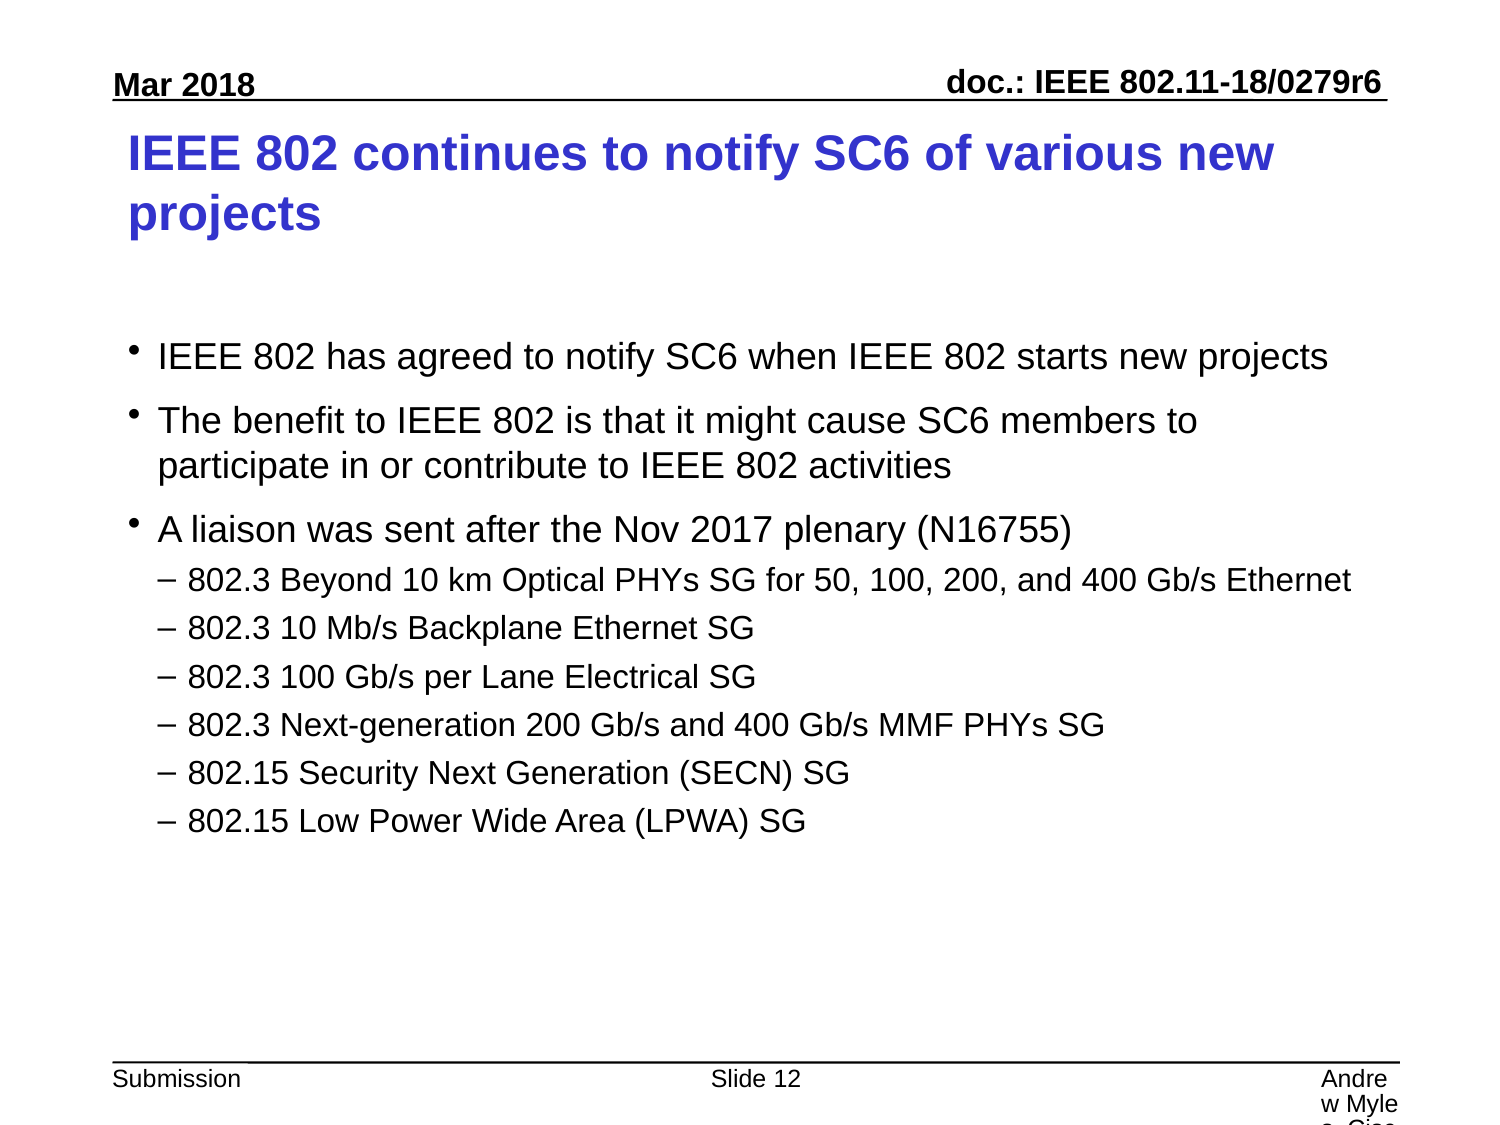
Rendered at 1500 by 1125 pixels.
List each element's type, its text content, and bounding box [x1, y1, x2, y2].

slide_number Slide 12 [709, 1061, 803, 1093]
title IEEE 802 continues to notify SC6 of various new projects [112, 112, 1388, 288]
footer Andrew Myles, Cisco [1320, 1061, 1402, 1093]
list IEEE 802 has agreed to notify SC6 when IEEE 802 starts new projects The benefit to IEEE 802 is that it might cause SC6 members to participate in or contribute to IEEE 802 activities A liaison was sent after the Nov 2017 plenary (N16755) 802.3 Beyond 10 km Optical PHYs SG for 50, 100, 200, and 400 Gb/s Ethernet 802.3 10 Mb/s Backplane Ethernet SG 802.3 100 Gb/s per Lane Electrical SG 802.3 Next-generation 200 Gb/s and 400 Gb/s MMF PHYs SG 802.15 Security Next Generation (SECN) SG 802.15 Low Power Wide Area (LPWA) SG [112, 324, 1388, 1000]
